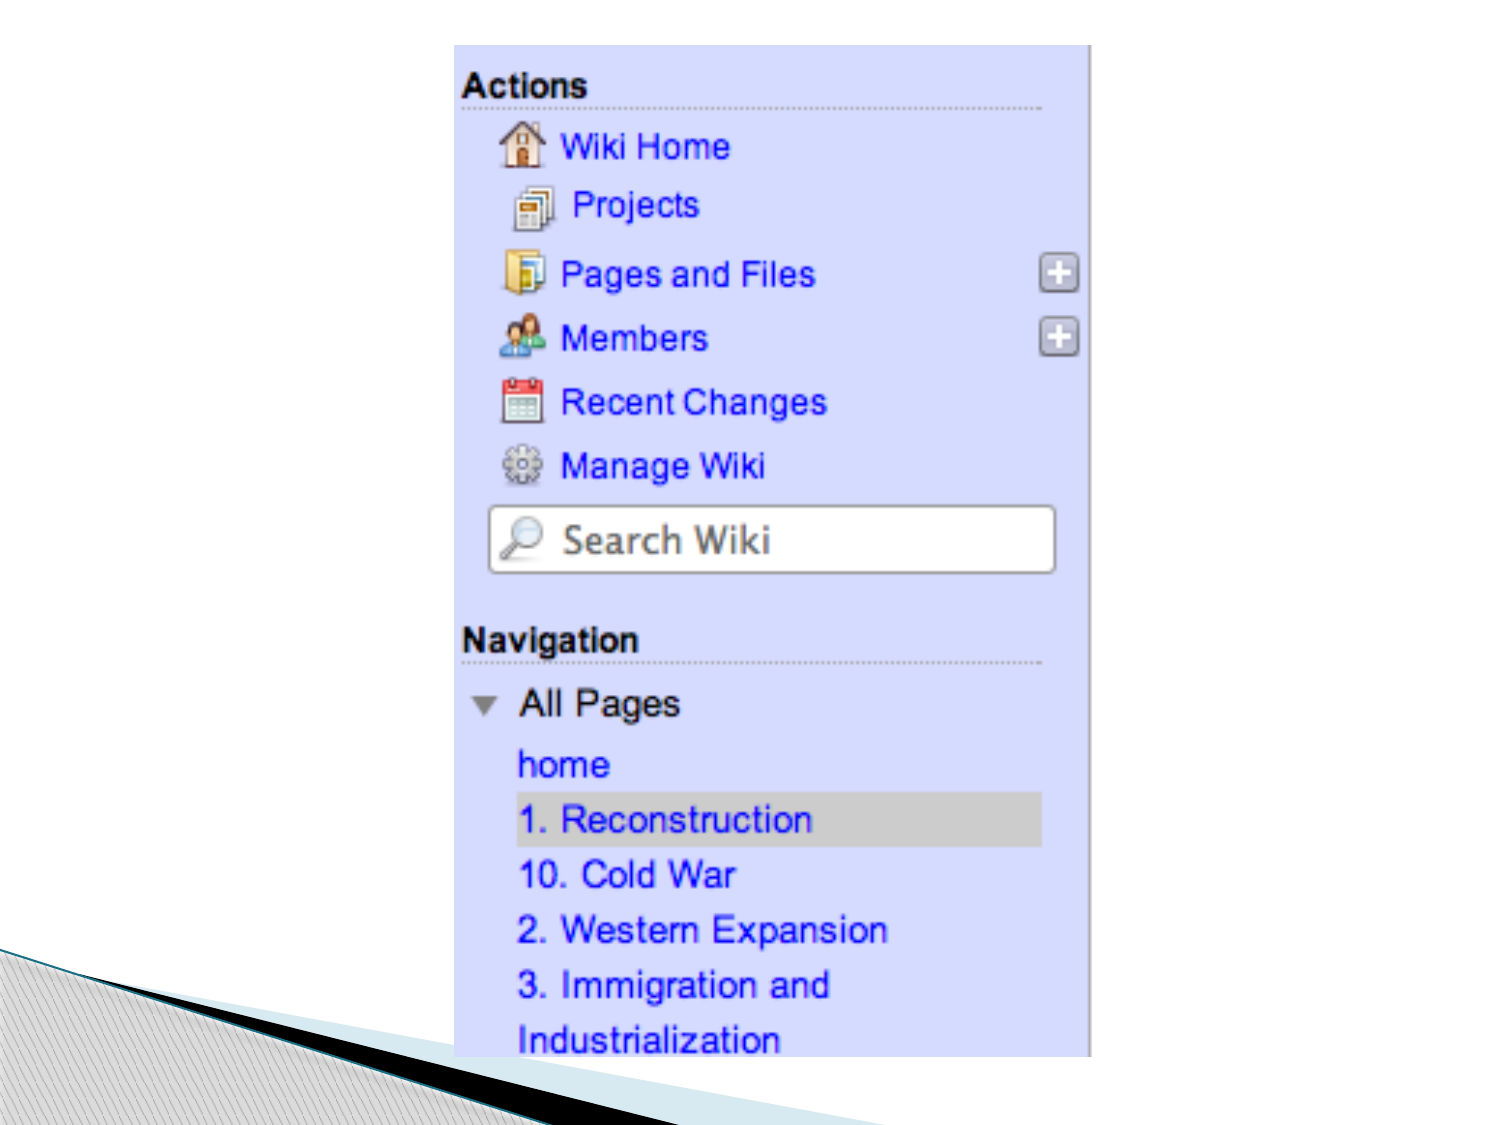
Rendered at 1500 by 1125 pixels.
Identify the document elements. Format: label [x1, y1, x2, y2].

list [452, 44, 1094, 1057]
